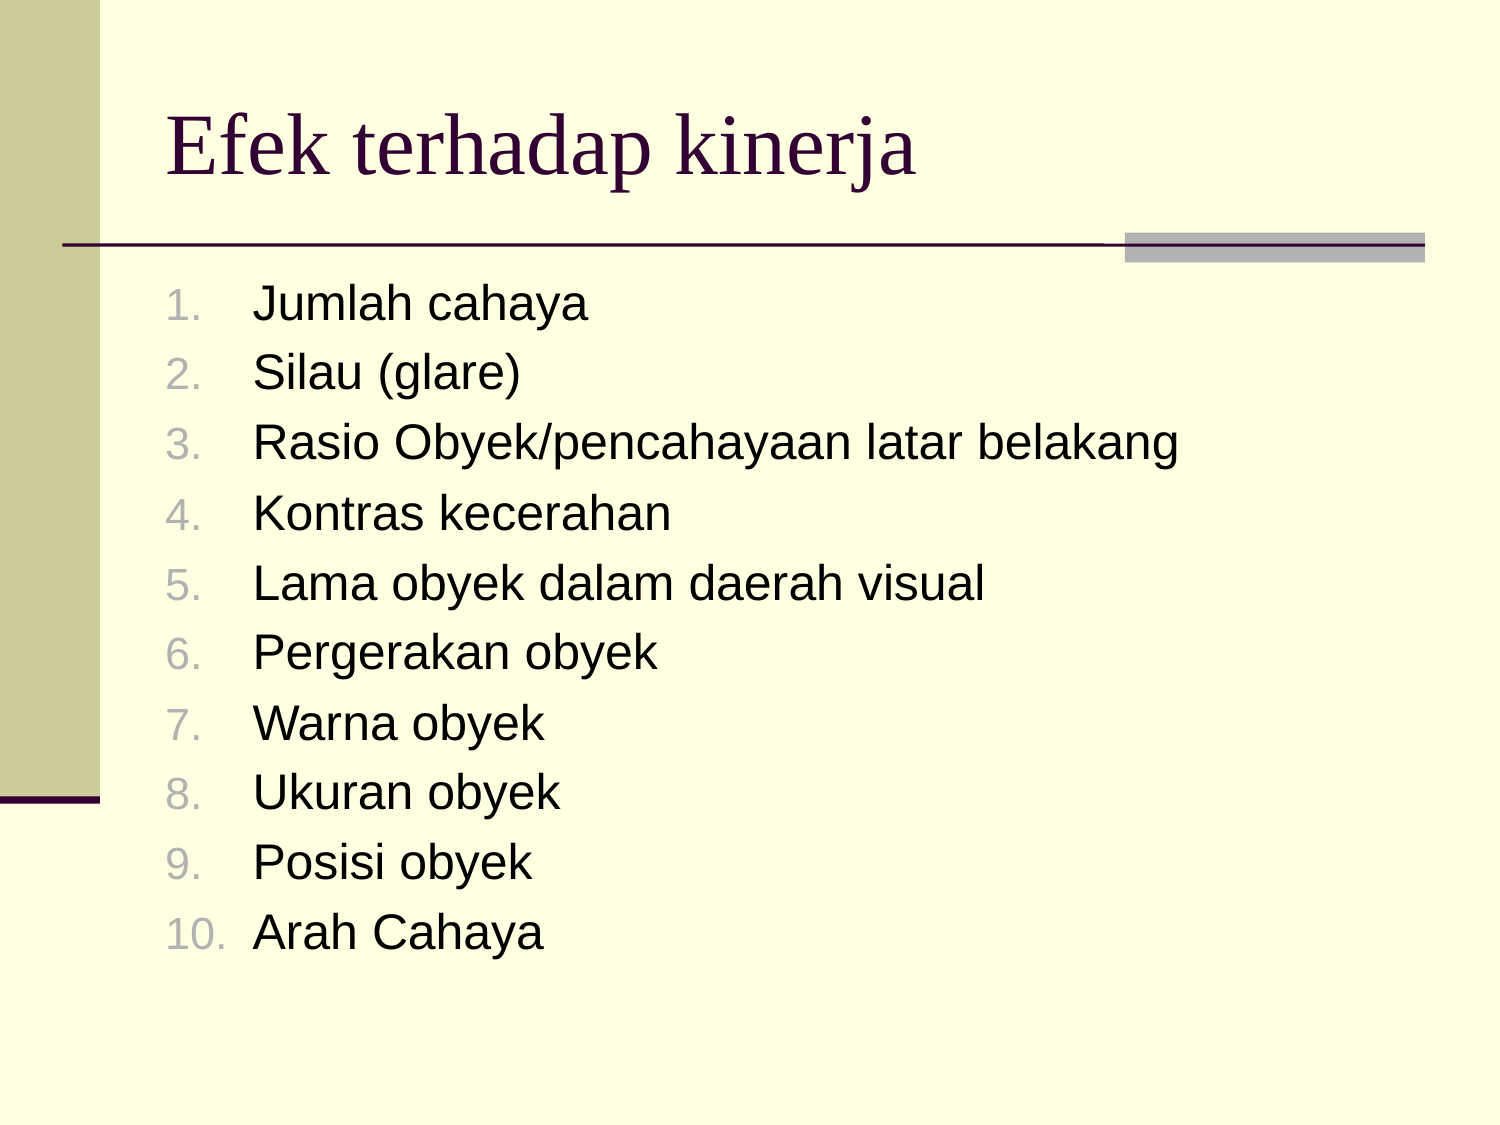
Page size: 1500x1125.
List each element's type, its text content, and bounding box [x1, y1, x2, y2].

title Efek terhadap kinerja [149, 45, 1426, 234]
list Jumlah cahaya Silau (glare) Rasio Obyek/pencahayaan latar belakang Kontras kecerahan Lama obyek dalam daerah visual Pergerakan obyek Warna obyek Ukuran obyek Posisi obyek Arah Cahaya [149, 262, 1426, 1006]
